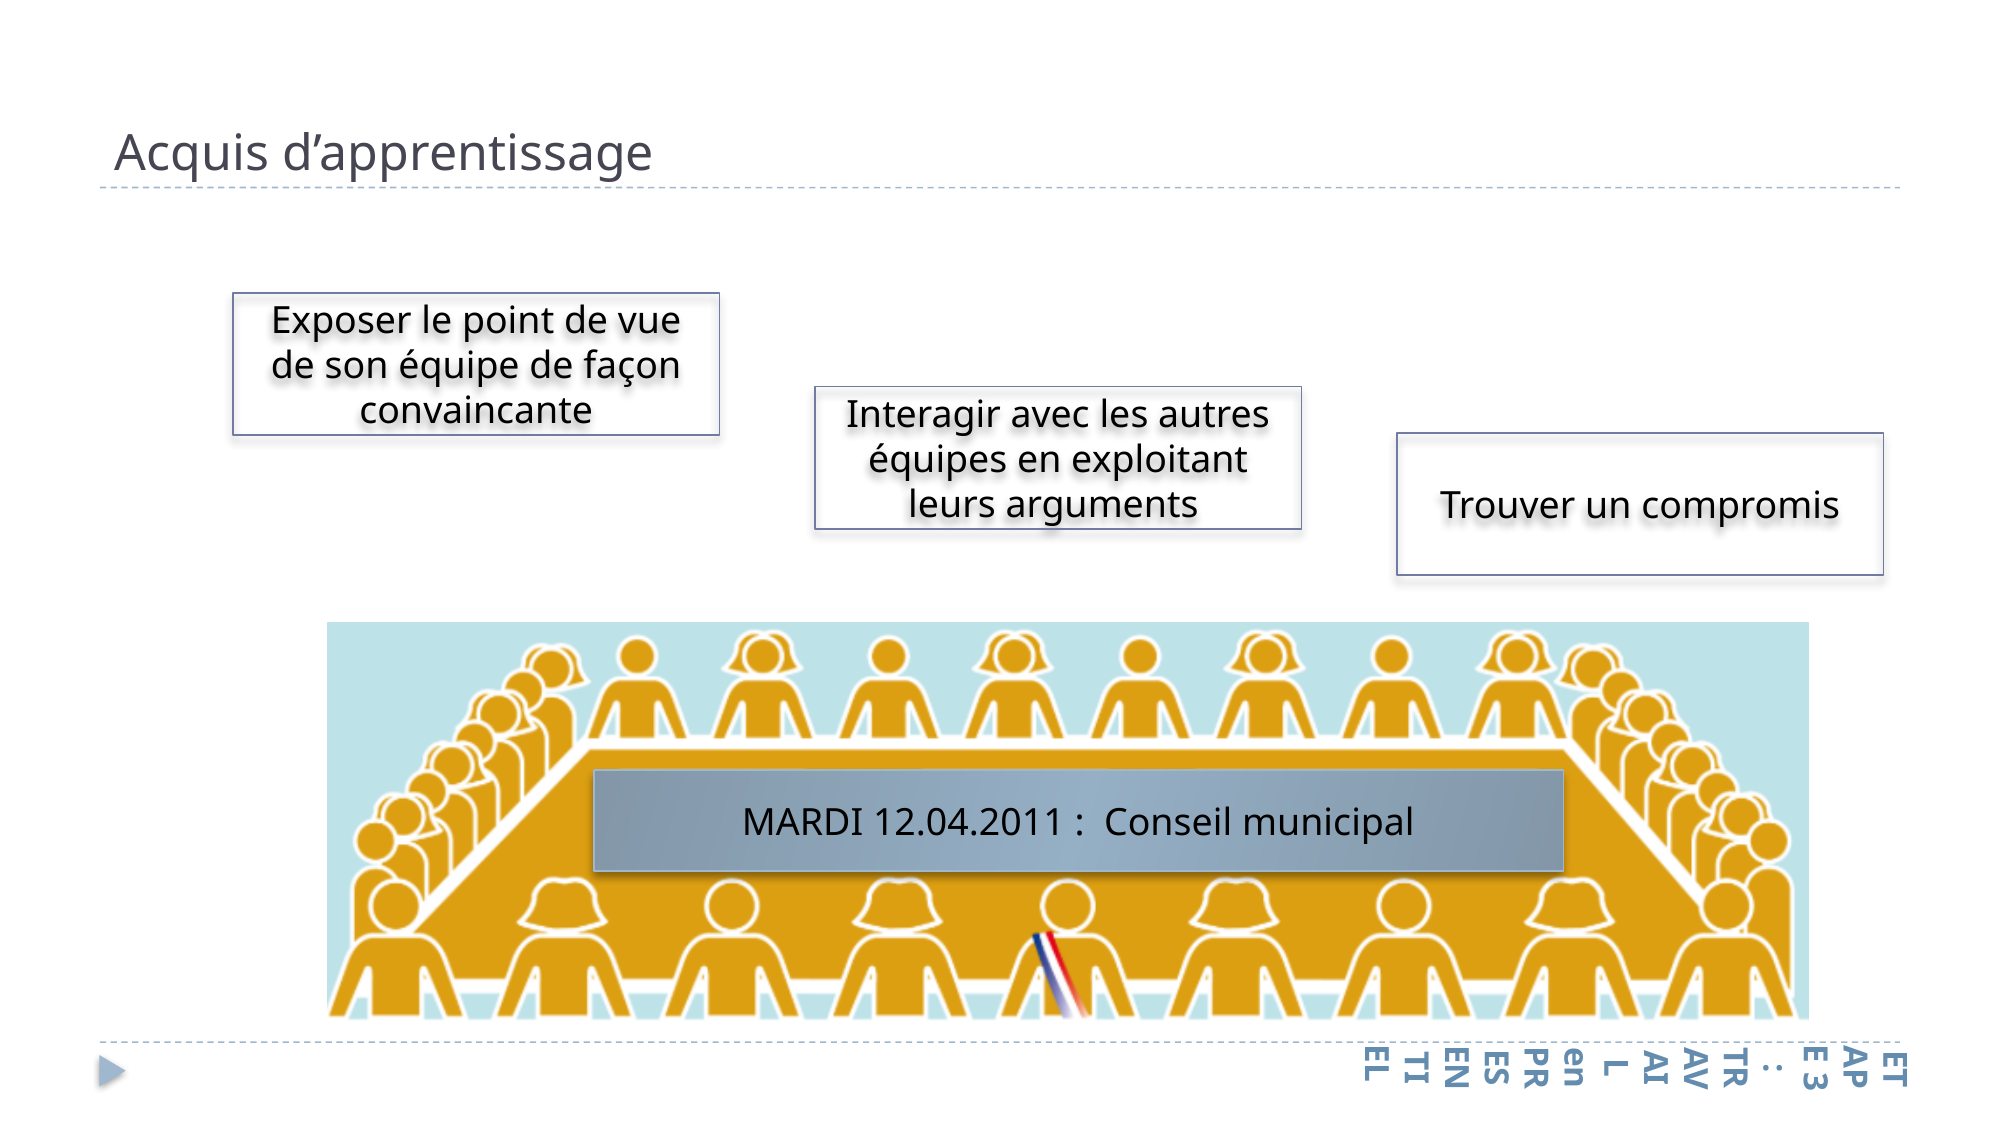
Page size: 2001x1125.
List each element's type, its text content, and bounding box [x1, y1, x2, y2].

text_box Exposer le point de vue de son équipe de façon convaincante [232, 292, 720, 436]
text_box Trouver un compromis [1396, 432, 1884, 576]
text_box Interagir avec les autres équipes en exploitant leurs arguments [814, 386, 1302, 530]
title Acquis d’apprentissage [99, 24, 1900, 188]
list ETAPE 3 : TRAVAIL en PRESENTIEL [198, 1027, 1925, 1108]
picture [327, 622, 1810, 1027]
